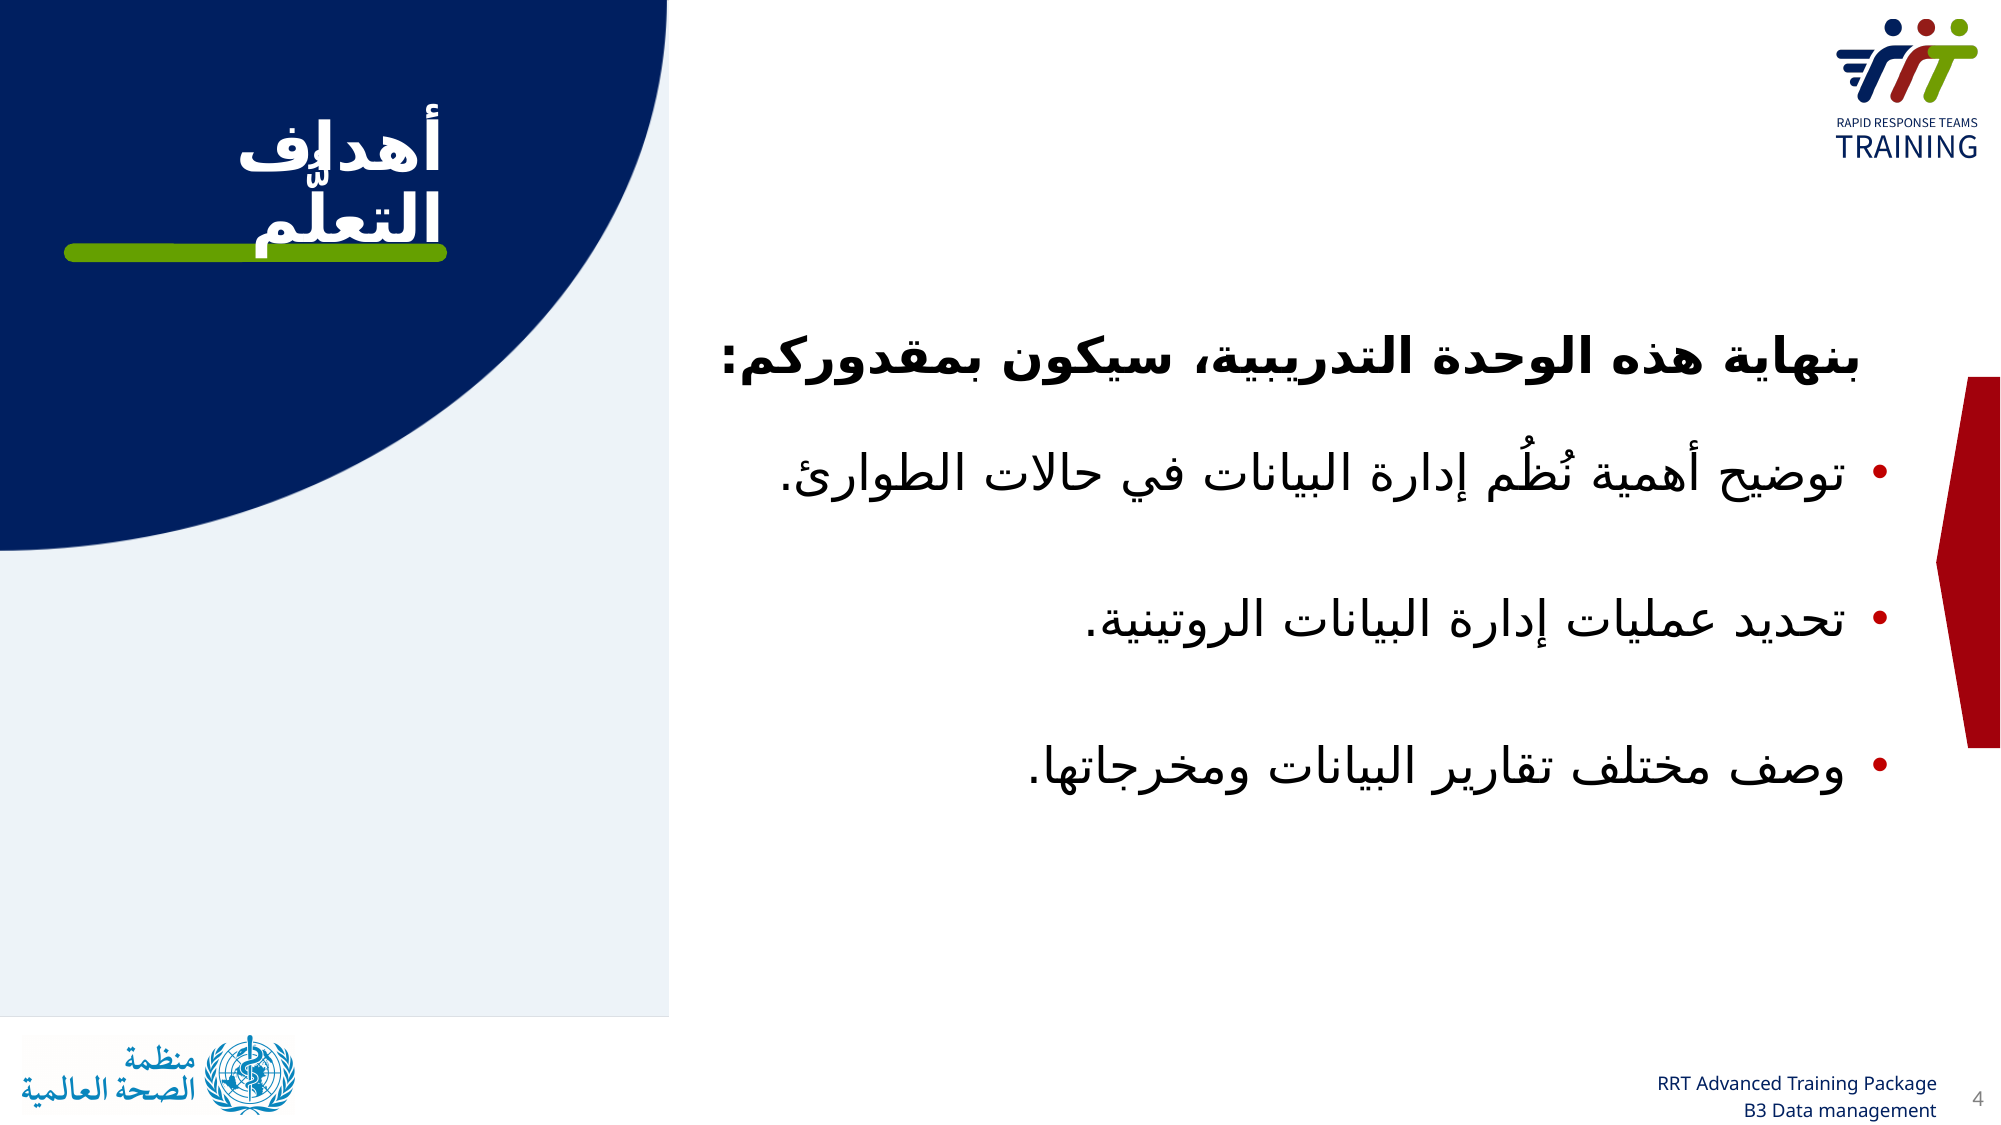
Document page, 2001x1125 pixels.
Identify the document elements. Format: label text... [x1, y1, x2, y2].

list بنهاية هذه الوحدة التدريبية، سيكون بمقدوركم: توضيح أهمية نُظُم إدارة البيانات في حالات الطوارئ. تحديد عمليات إدارة البيانات الروتينية. وصف مختلف تقارير البيانات ومخرجاتها. [684, 322, 1921, 803]
picture [252, 1050, 258, 1059]
picture [0, 0, 669, 1018]
picture [22, 1035, 295, 1115]
picture [1835, 19, 1978, 167]
text_box أهداف التعلُّم [95, 105, 460, 280]
